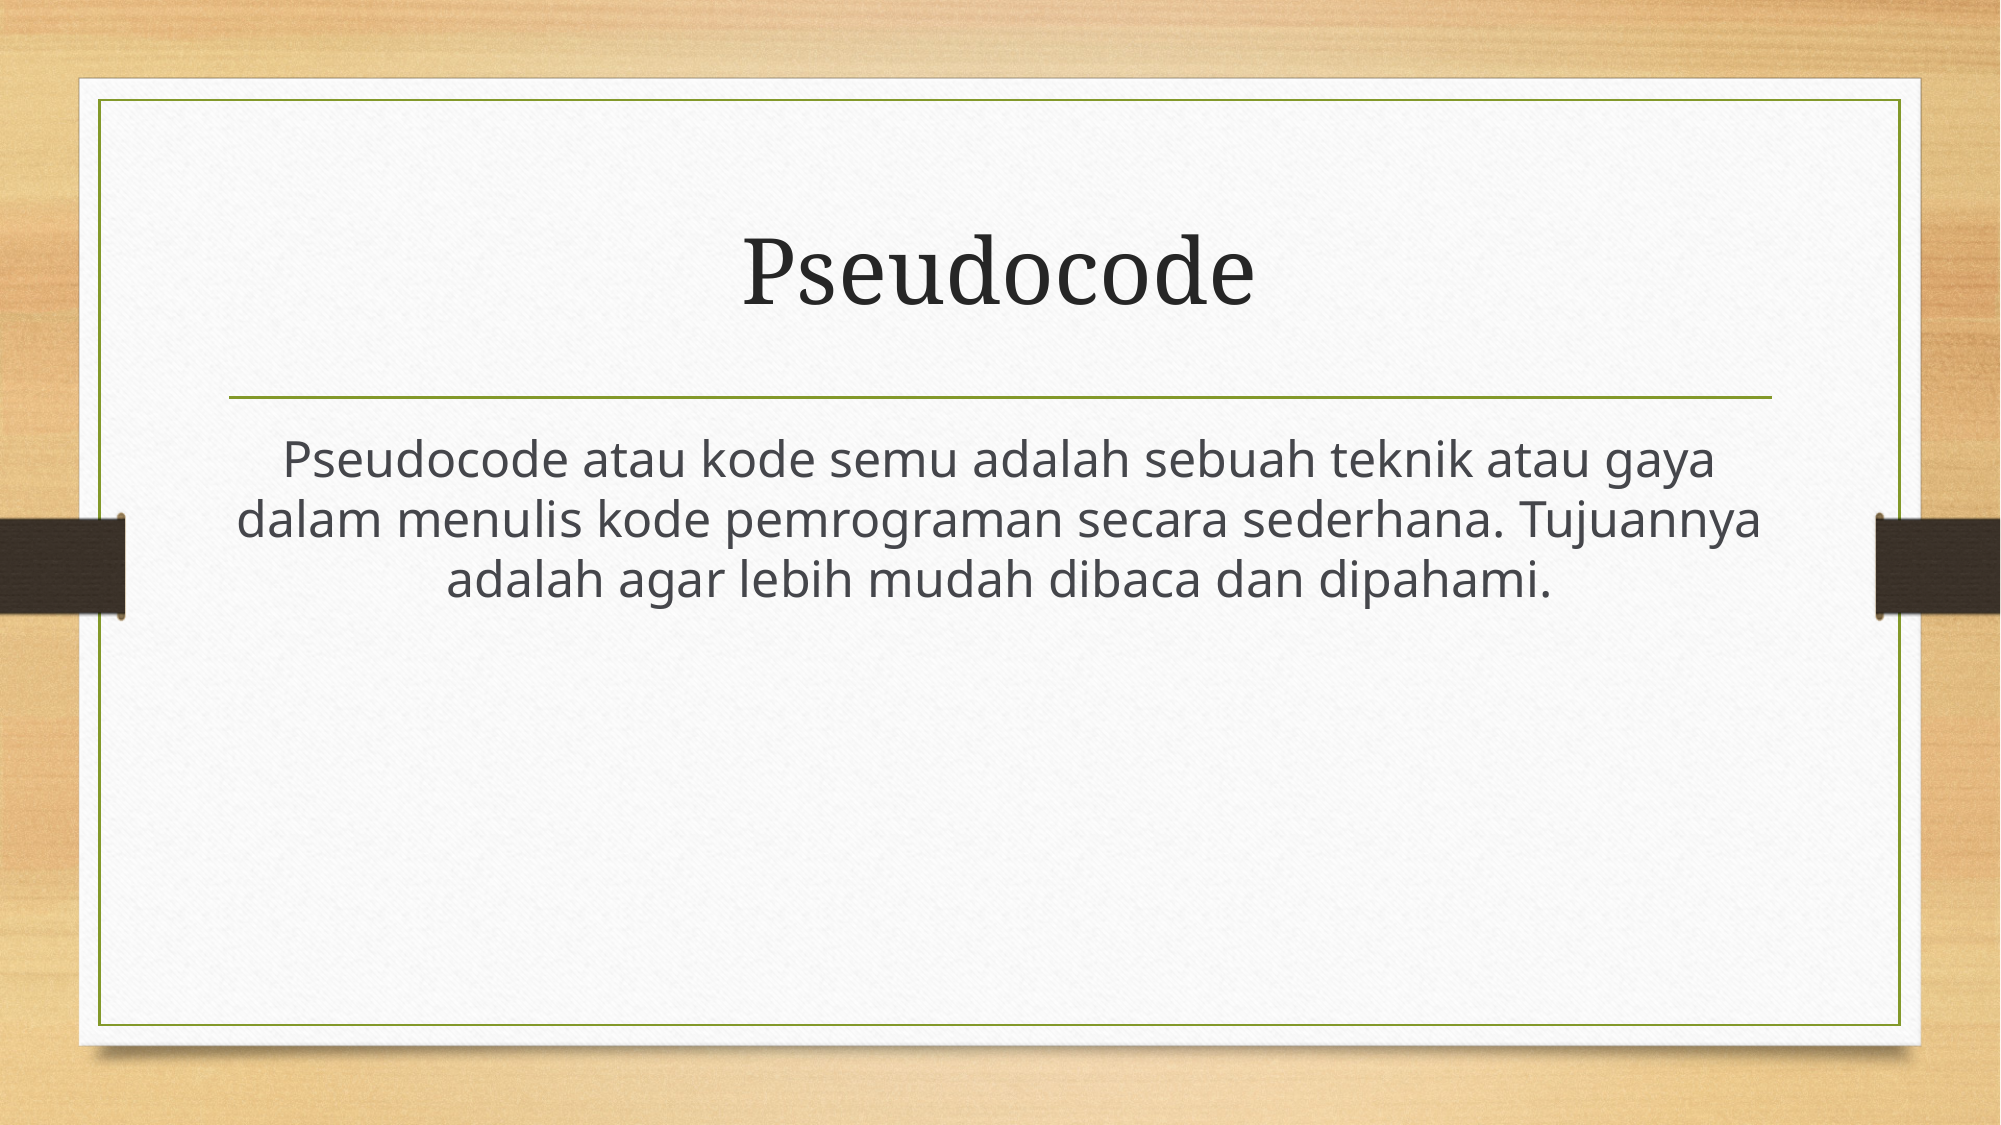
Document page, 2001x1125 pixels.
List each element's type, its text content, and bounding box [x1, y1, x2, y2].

picture [0, 0, 2001, 1125]
list Pseudocode atau kode semu adalah sebuah teknik atau gaya dalam menulis kode pemrograman secara sederhana. Tujuannya adalah agar lebih mudah dibaca dan dipahami. [212, 419, 1788, 964]
title Pseudocode [212, 161, 1788, 375]
